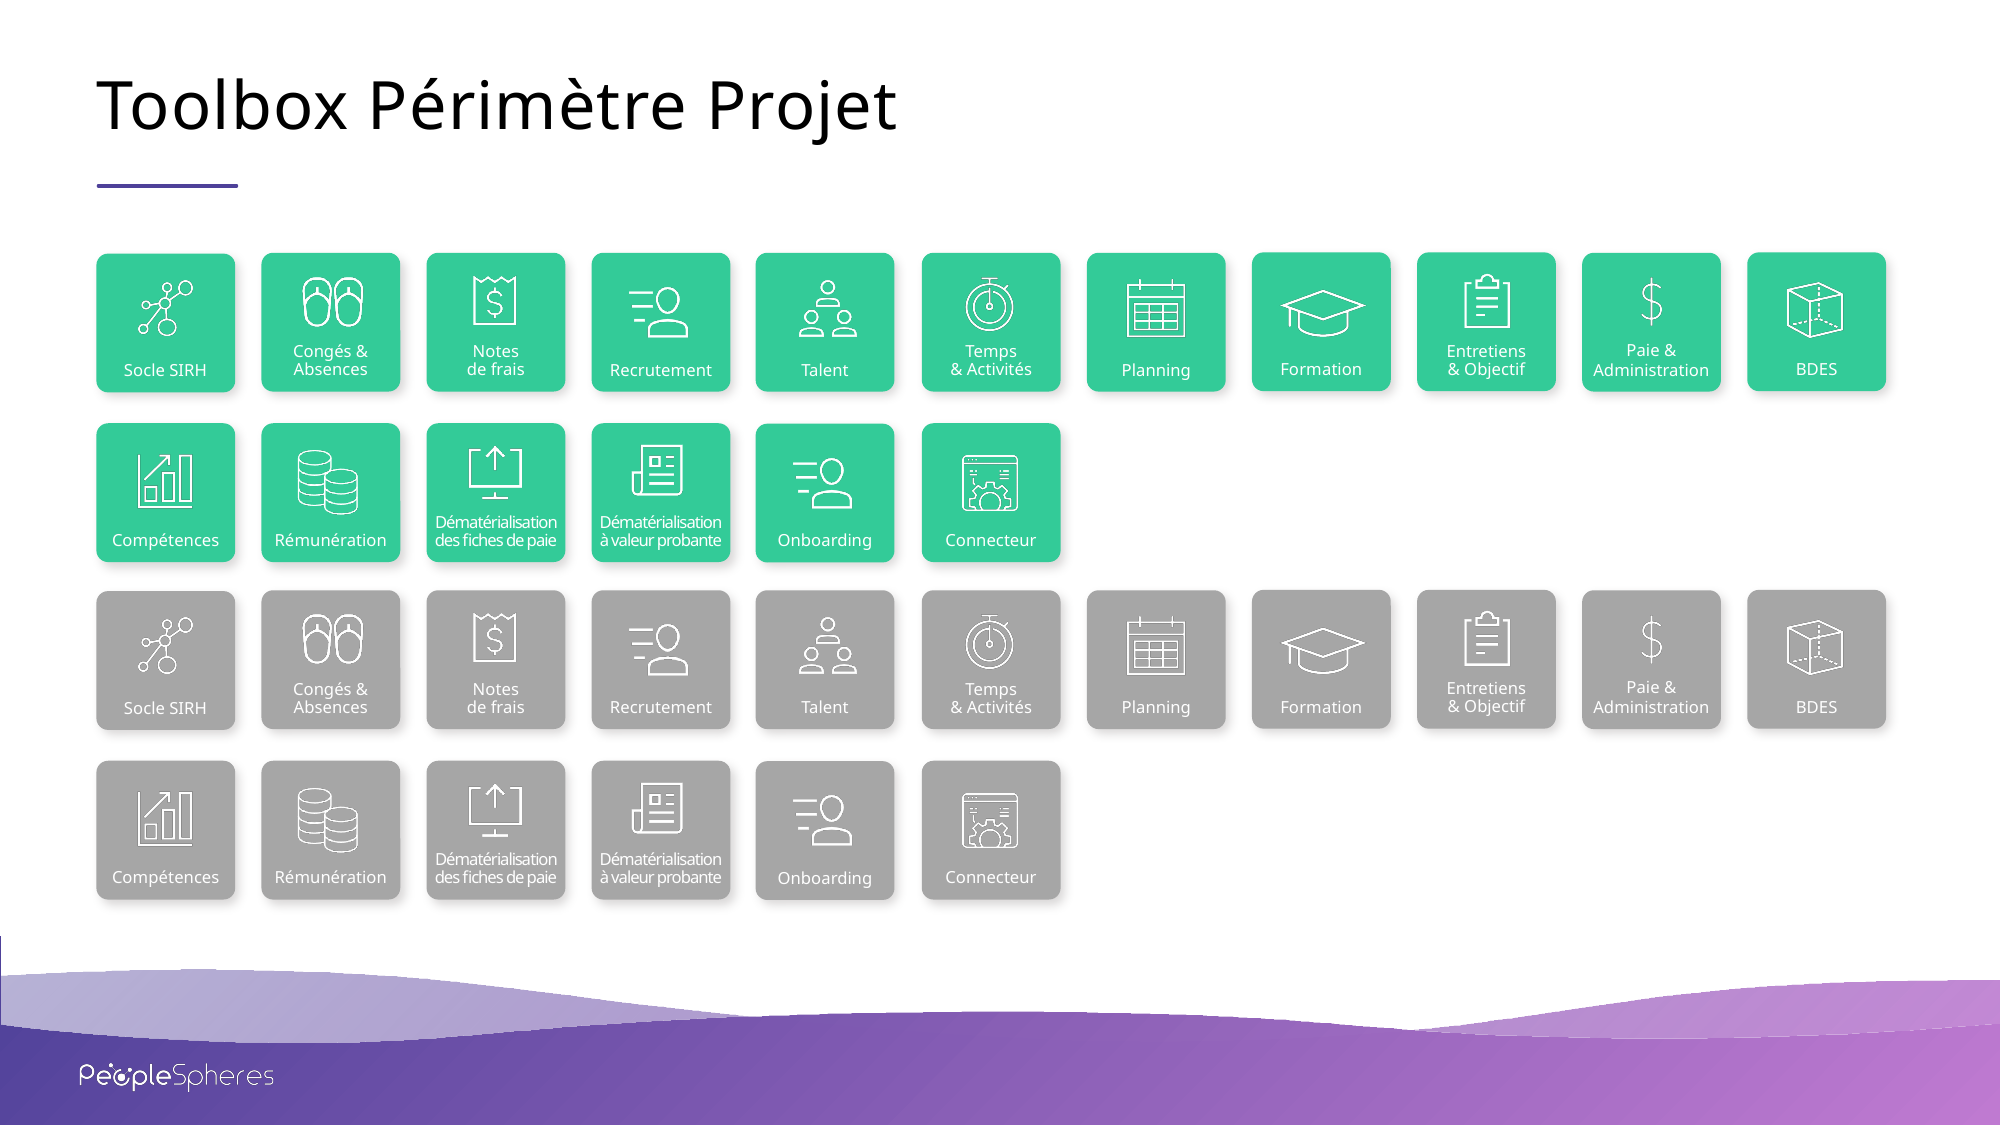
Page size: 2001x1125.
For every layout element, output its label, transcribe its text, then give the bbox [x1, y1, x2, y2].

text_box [591, 423, 731, 563]
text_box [96, 591, 236, 730]
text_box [261, 252, 401, 392]
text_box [426, 423, 566, 563]
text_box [591, 760, 731, 900]
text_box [1086, 590, 1226, 730]
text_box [261, 590, 401, 730]
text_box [591, 590, 731, 730]
picture [79, 1063, 274, 1093]
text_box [1251, 252, 1391, 392]
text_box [921, 423, 1061, 563]
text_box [426, 252, 566, 392]
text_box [261, 760, 401, 900]
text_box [426, 760, 566, 900]
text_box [921, 590, 1061, 730]
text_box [591, 252, 731, 392]
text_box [921, 760, 1061, 900]
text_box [1417, 252, 1556, 392]
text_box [1582, 590, 1721, 730]
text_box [1086, 252, 1226, 392]
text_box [96, 760, 236, 900]
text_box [755, 423, 895, 563]
title Toolbox Périmètre Projet [96, 71, 1595, 157]
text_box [755, 252, 895, 392]
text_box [96, 253, 236, 393]
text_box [261, 423, 401, 563]
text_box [426, 590, 566, 730]
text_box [1747, 252, 1887, 392]
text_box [1747, 589, 1887, 729]
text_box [755, 761, 895, 900]
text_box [96, 423, 236, 563]
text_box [1582, 252, 1721, 392]
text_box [755, 590, 895, 730]
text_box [1251, 589, 1391, 729]
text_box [921, 252, 1061, 392]
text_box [1417, 589, 1556, 729]
